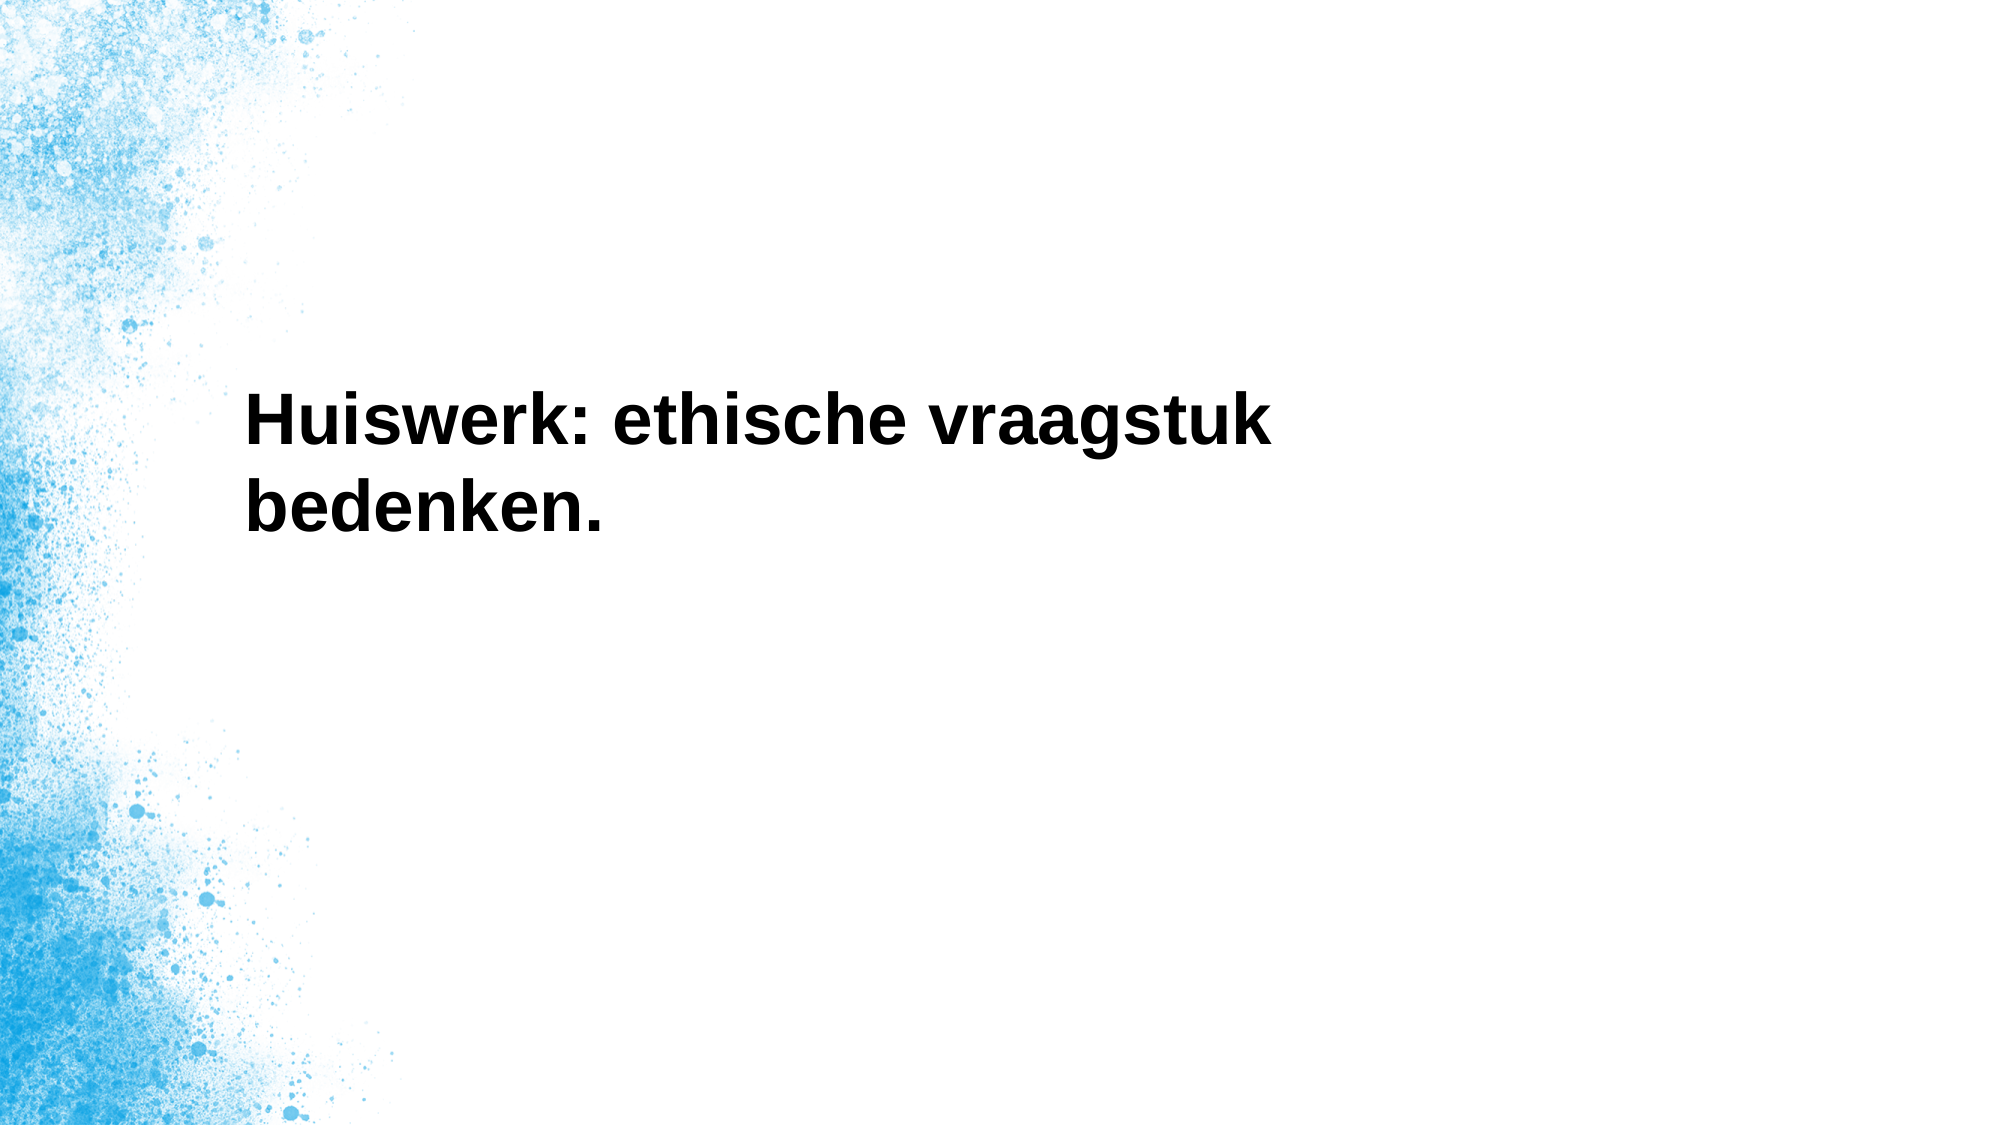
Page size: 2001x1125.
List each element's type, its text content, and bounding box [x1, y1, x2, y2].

title Huiswerk: ethische vraagstuk bedenken. [244, 358, 1582, 547]
picture [0, 0, 415, 1125]
